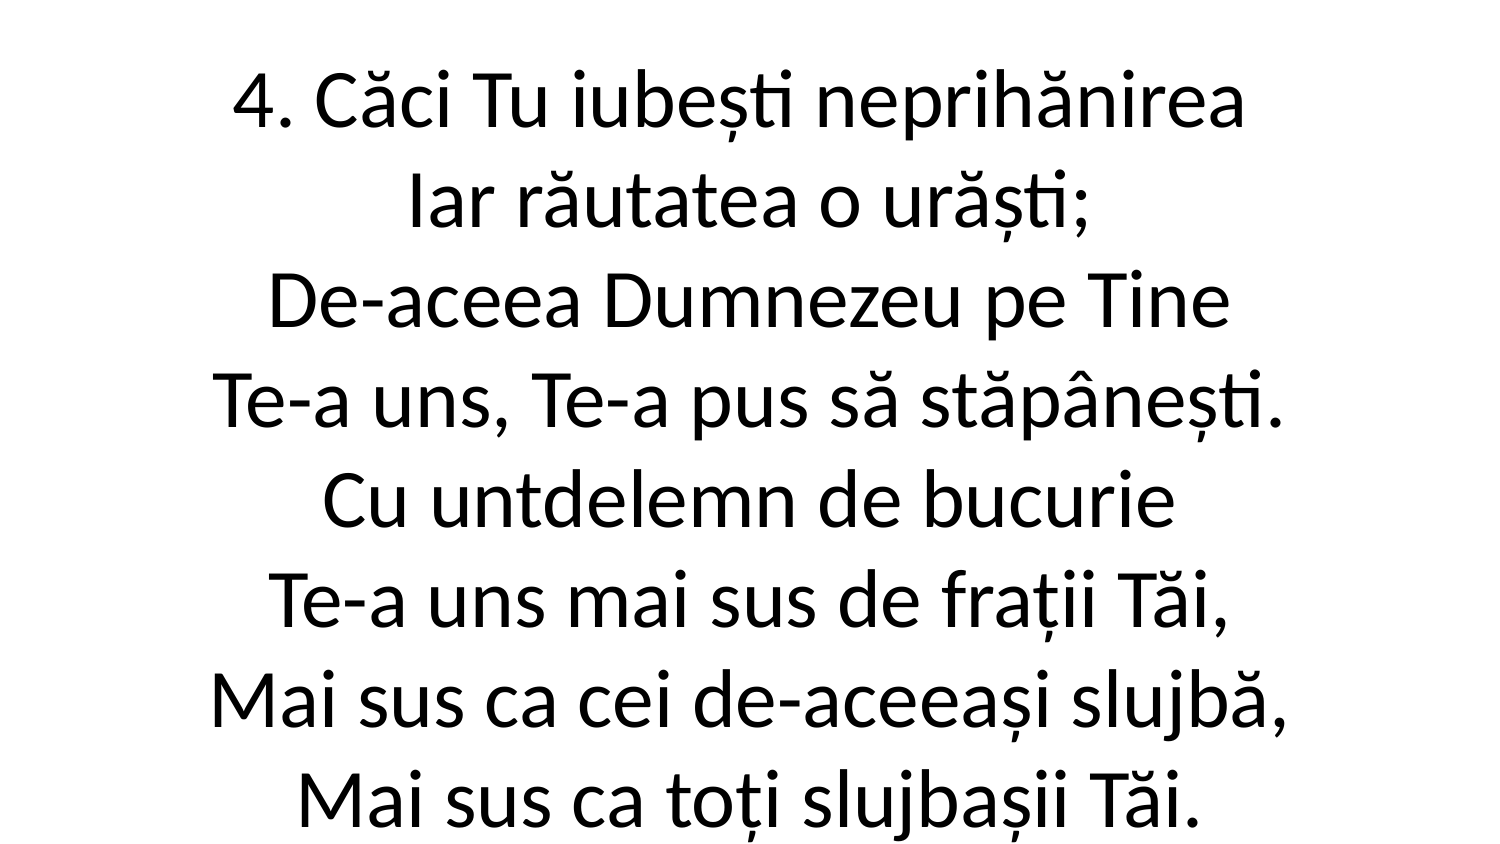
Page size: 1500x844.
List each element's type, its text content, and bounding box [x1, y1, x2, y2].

text_box 4. Căci Tu iubești neprihănirea Iar răutatea o urăști; De-aceea Dumnezeu pe Tine Te-a uns, Te-a pus să stăpânești. Cu untdelemn de bucurie Te-a uns mai sus de frații Tăi, Mai sus ca cei de-aceeași slujbă, Mai sus ca toți slujbașii Tăi. [193, 0, 1307, 844]
